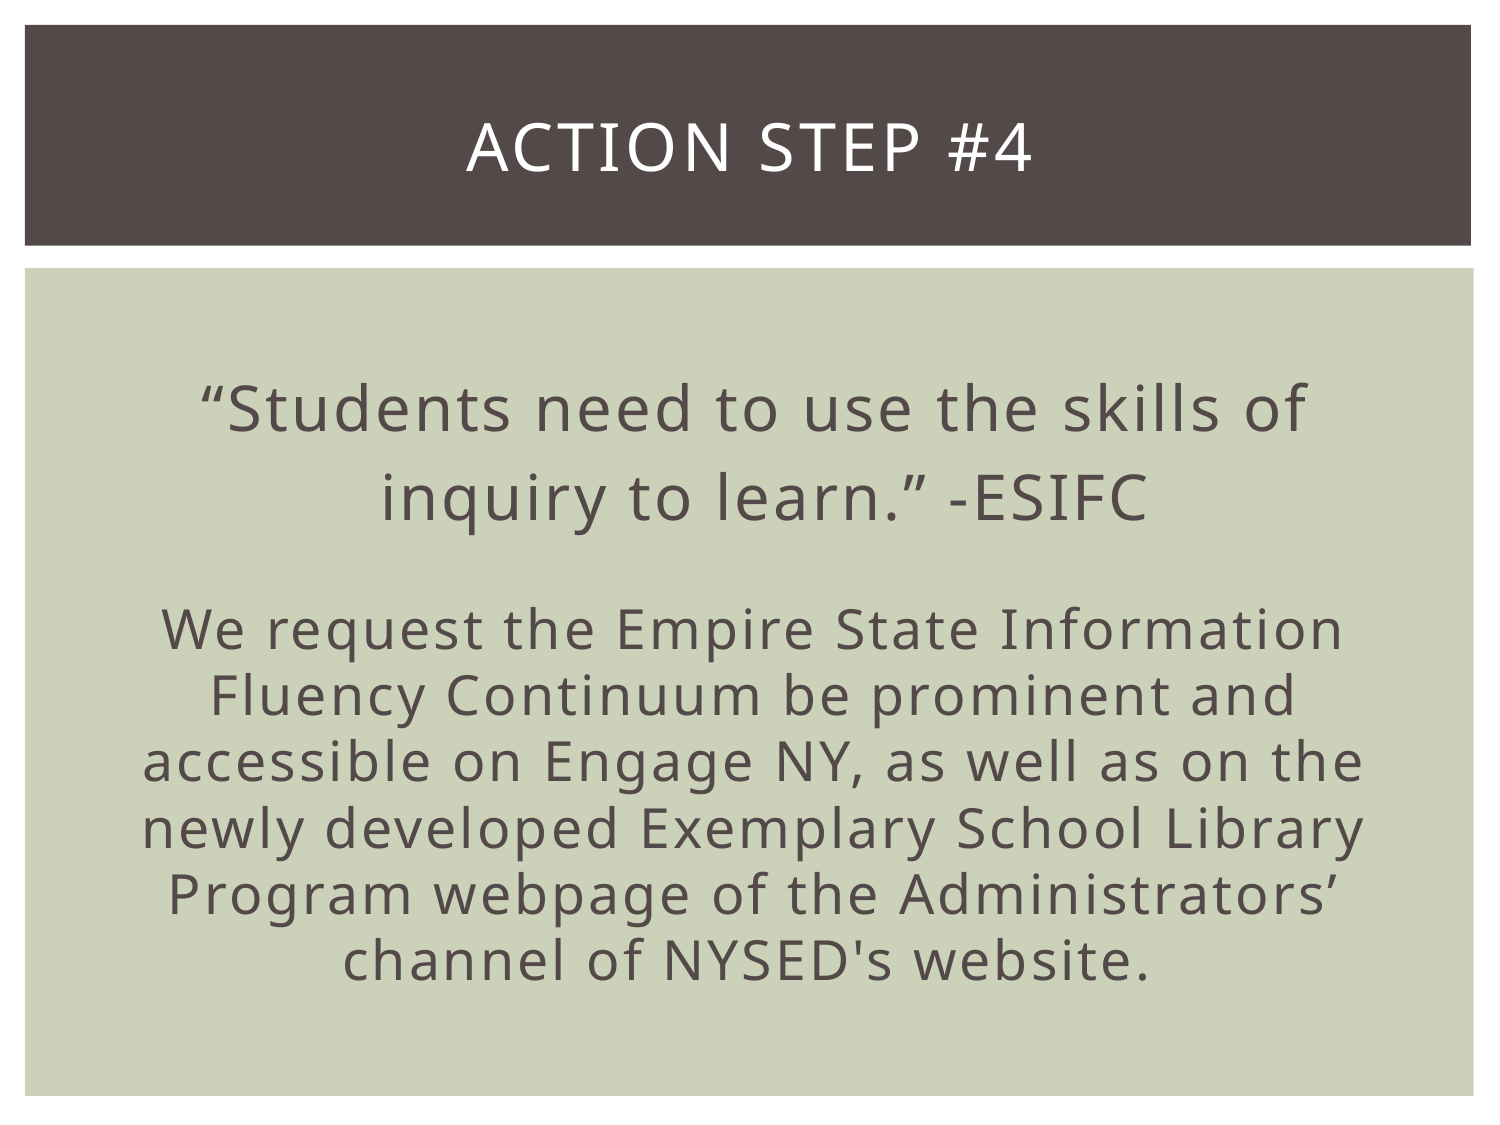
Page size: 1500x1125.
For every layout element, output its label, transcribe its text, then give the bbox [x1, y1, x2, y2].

title Action Step #4 [62, 58, 1438, 232]
list “Students need to use the skills of inquiry to learn.” -ESIFC We request the Empire State Information Fluency Continuum be prominent and accessible on Engage NY, as well as on the newly developed Exemplary School Library Program webpage of the Administrators’ channel of NYSED's website. [62, 281, 1442, 1005]
